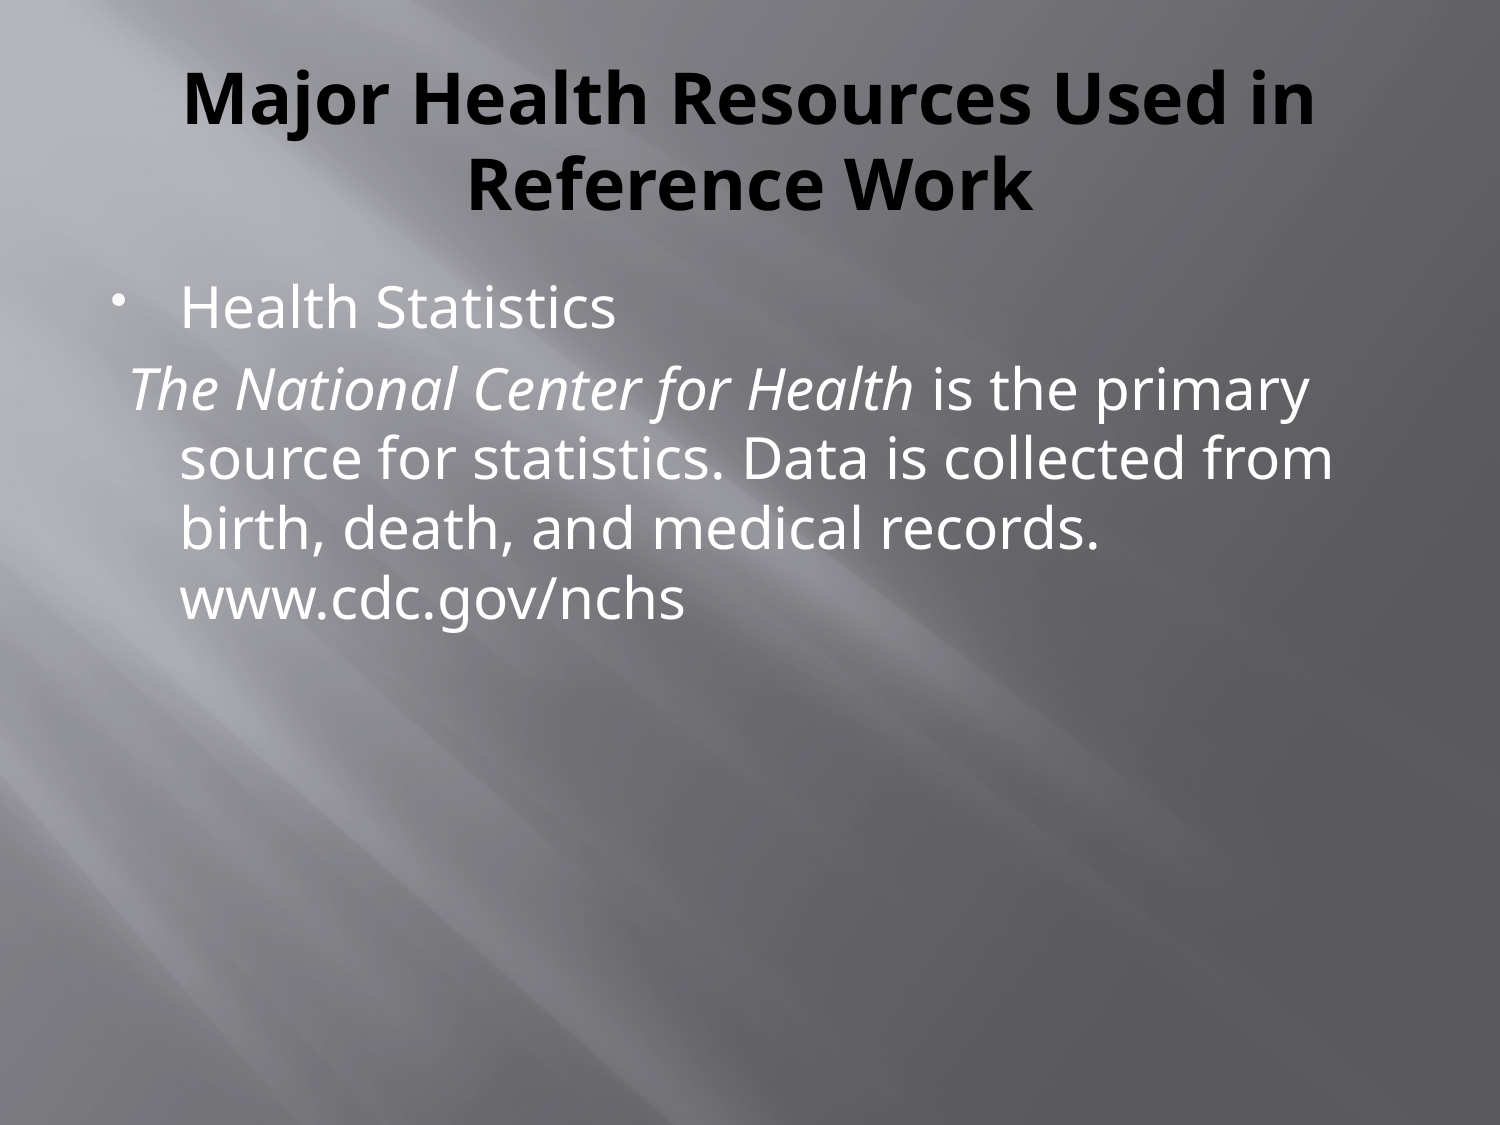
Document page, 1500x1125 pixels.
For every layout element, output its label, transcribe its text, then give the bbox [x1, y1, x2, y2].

list Health Statistics The National Center for Health is the primary source for statistics. Data is collected from birth, death, and medical records. www.cdc.gov/nchs [75, 262, 1425, 1035]
title Major Health Resources Used in Reference Work [75, 45, 1425, 233]
